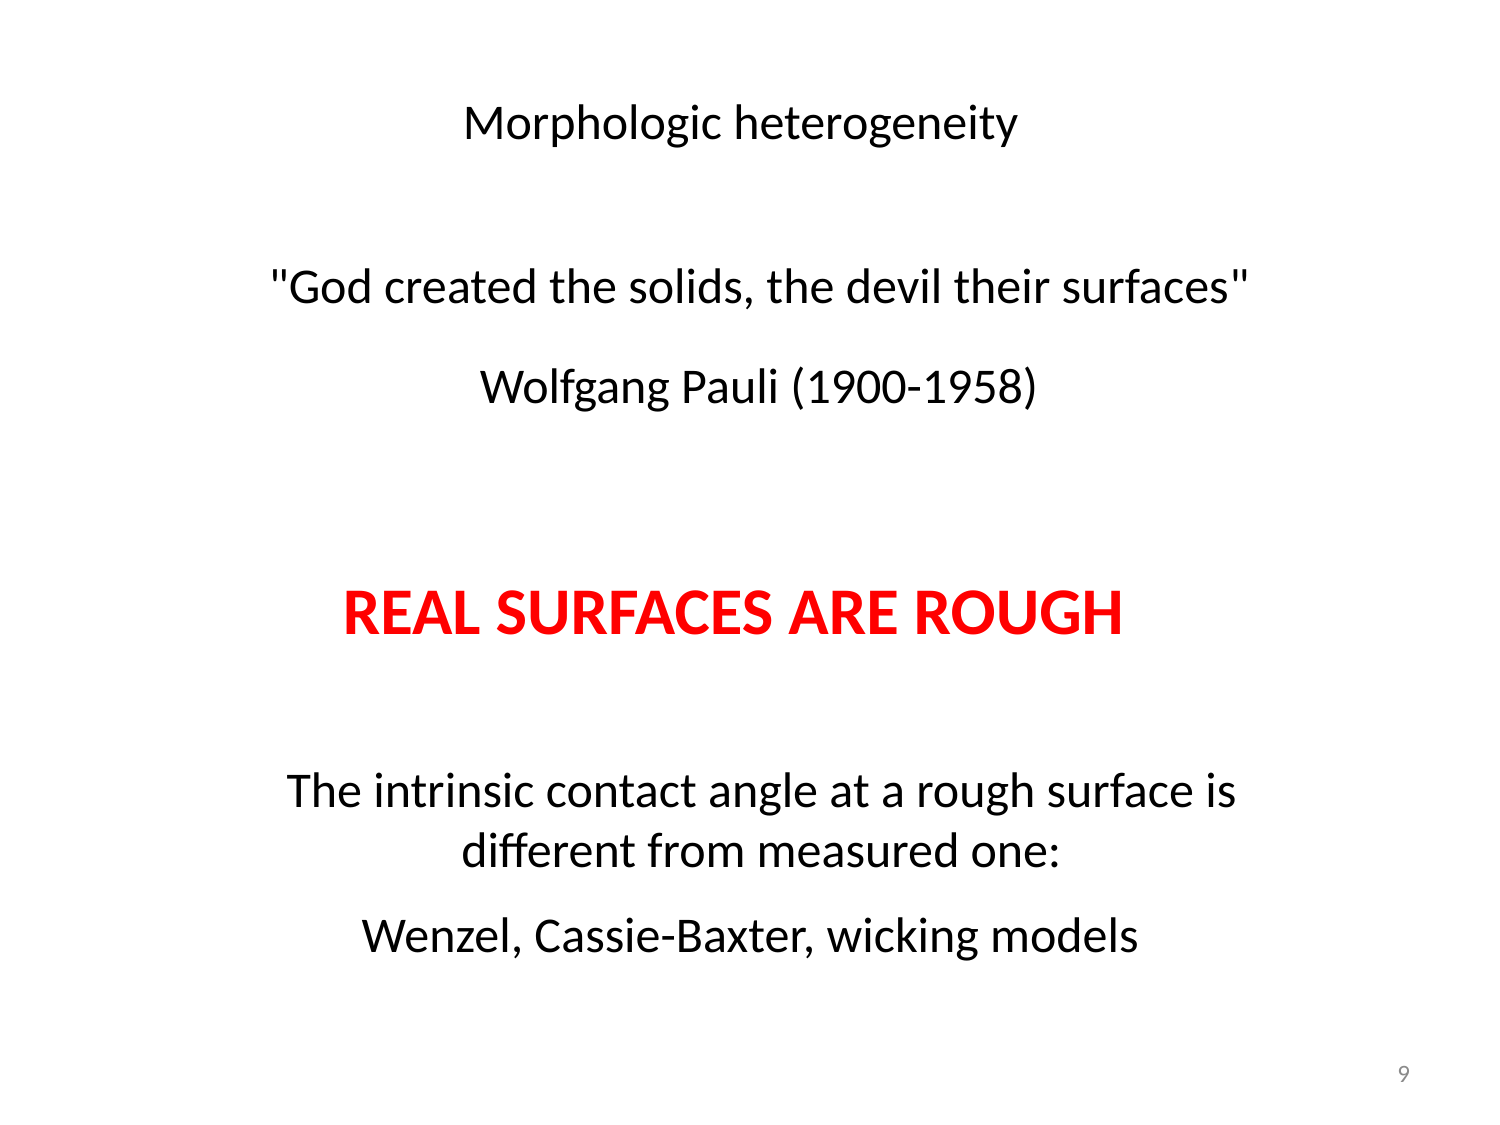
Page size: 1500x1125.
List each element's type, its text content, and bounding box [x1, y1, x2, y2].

text_box REAL SURFACES ARE ROUGH [328, 515, 1161, 656]
text_box The intrinsic contact angle at a rough surface is different from measured one: Wenzel, Cassie-Baxter, wicking models [187, 750, 1336, 970]
text_box "God created the solids, the devil their surfaces" Wolfgang Pauli (1900-1958) [199, 246, 1319, 421]
text_box Morphologic heterogeneity [448, 81, 1034, 157]
text_box [152, 316, 1348, 453]
slide_number 9 [1074, 1042, 1425, 1103]
